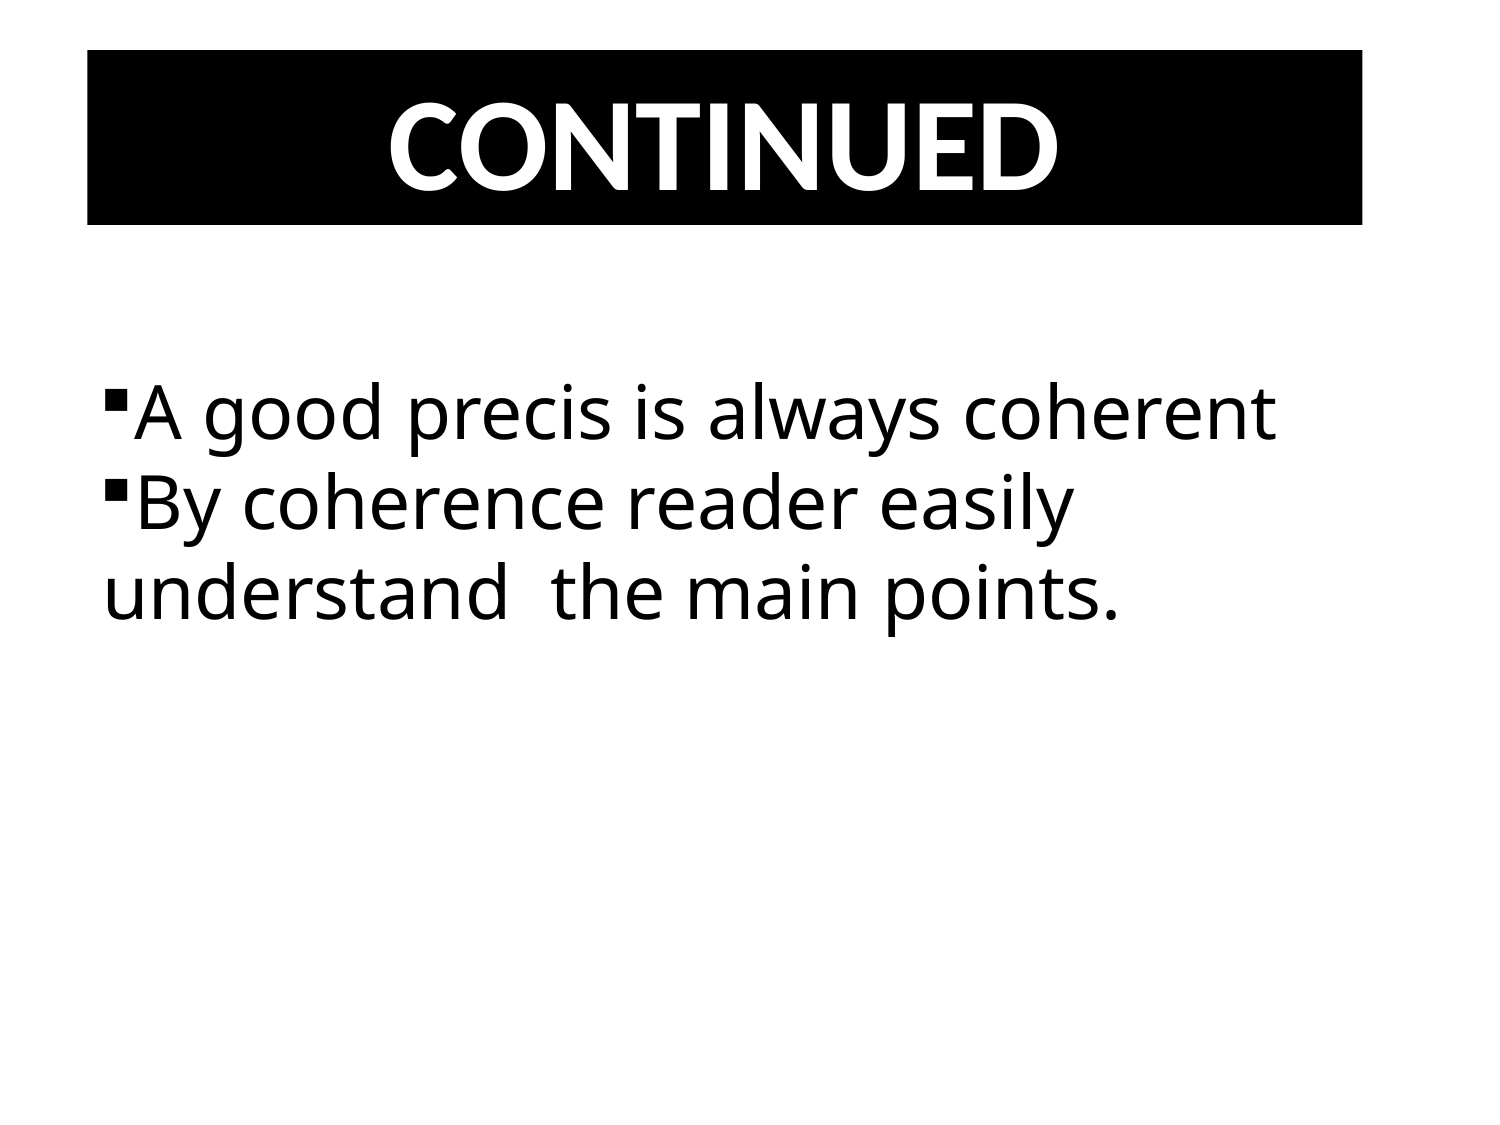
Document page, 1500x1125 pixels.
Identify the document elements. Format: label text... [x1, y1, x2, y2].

text_box A good precis is always coherent By coherence reader easily understand the main points. [99, 362, 1363, 635]
text_box CONTINUED [87, 50, 1363, 225]
